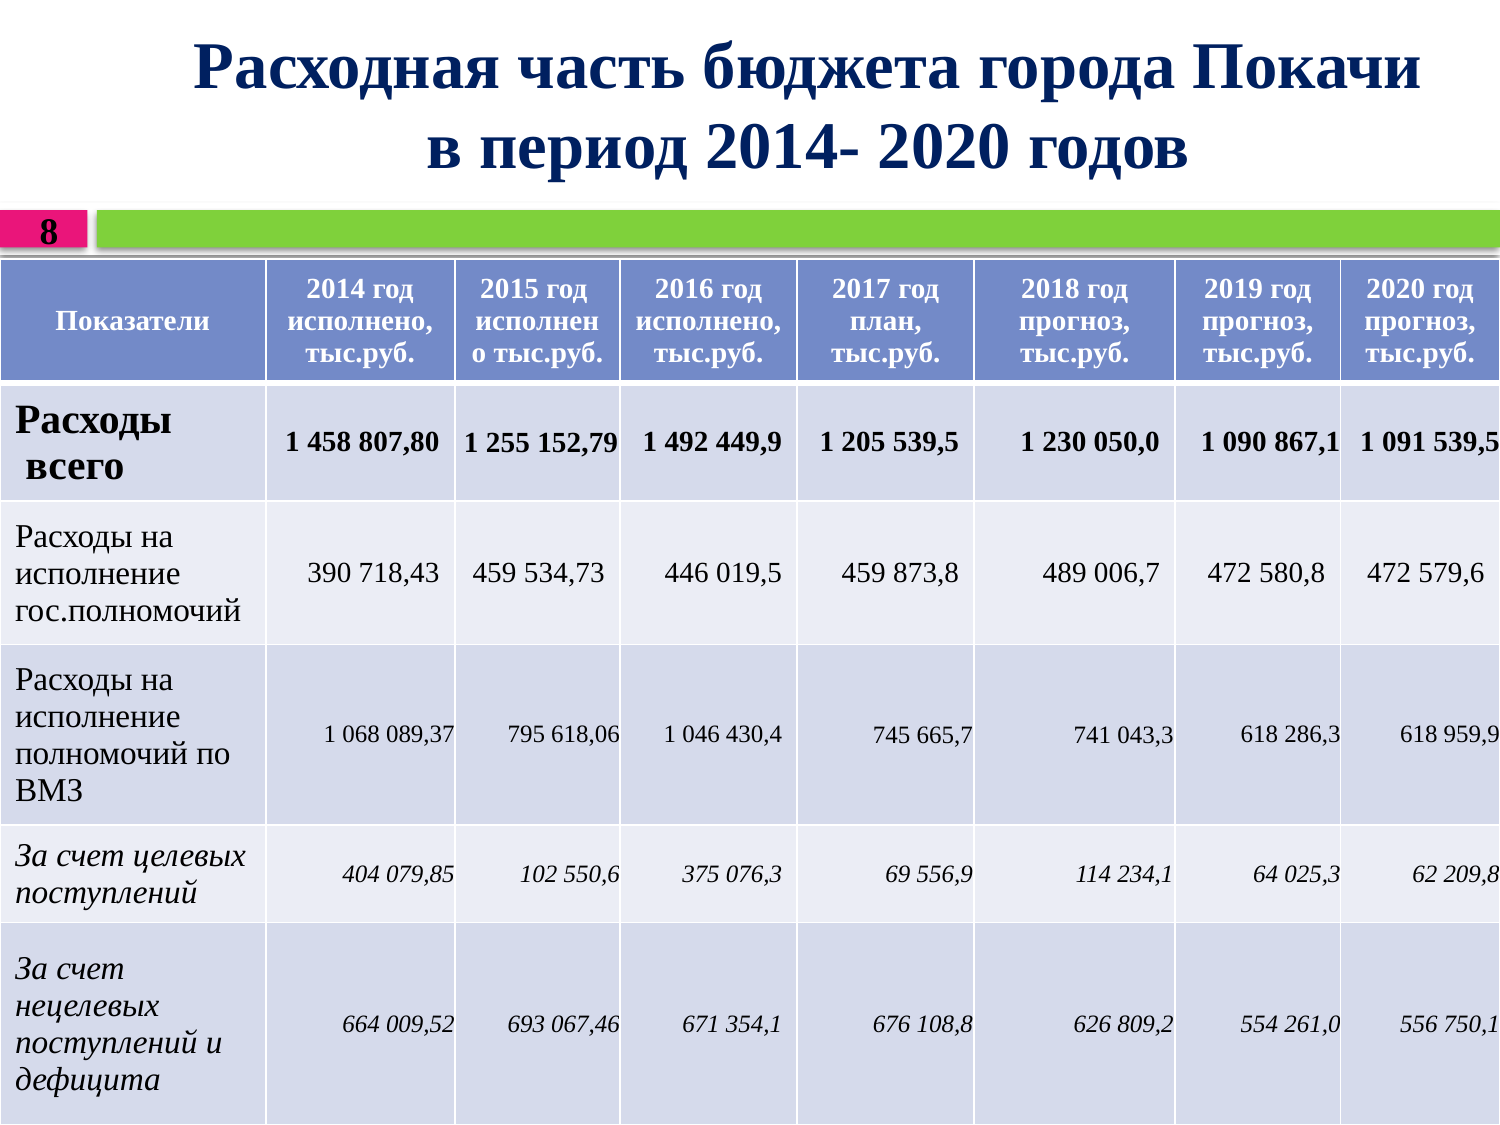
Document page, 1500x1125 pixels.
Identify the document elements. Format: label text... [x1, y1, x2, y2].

table_cell 626 809,2 [975, 923, 1174, 1124]
table_header 2017 год план, тыс.руб. [798, 260, 973, 380]
table_header Показатели [1, 260, 265, 380]
table_cell 745 665,7 [798, 645, 973, 824]
title Расходная часть бюджета города Покачи в период 2014- 2020 годов [117, 30, 1500, 174]
table_cell 472 580,8 [1176, 502, 1340, 644]
table_header 2015 год исполнено тыс.руб. [456, 260, 619, 380]
table_cell 64 025,3 [1176, 826, 1340, 922]
table_cell 795 618,06 [456, 645, 619, 824]
table_header 2020 год прогноз, тыс.руб. [1341, 260, 1499, 380]
table_header 2018 год прогноз, тыс.руб. [975, 260, 1174, 380]
table_cell 1 068 089,37 [267, 645, 454, 824]
table_cell 1 091 539,5 [1341, 386, 1499, 500]
table_cell 618 286,3 [1176, 645, 1340, 824]
table_cell 676 108,8 [798, 923, 973, 1124]
table_cell 556 750,1 [1341, 923, 1499, 1124]
table_cell 664 009,52 [267, 923, 454, 1124]
table_cell 489 006,7 [975, 502, 1174, 644]
table_cell 404 079,85 [267, 826, 454, 922]
text_box 8 [24, 199, 74, 260]
table_cell 1 255 152,79 [456, 386, 619, 500]
table_cell 1 090 867,1 [1176, 386, 1340, 500]
table_cell Расходы всего [1, 386, 265, 500]
table_cell 1 492 449,9 [621, 386, 796, 500]
table_cell 390 718,43 [267, 502, 454, 644]
table_cell 1 458 807,80 [267, 386, 454, 500]
table_cell 693 067,46 [456, 923, 619, 1124]
table_cell 671 354,1 [621, 923, 796, 1124]
table_header 2016 год исполнено, тыс.руб. [621, 260, 796, 380]
table_cell 459 873,8 [798, 502, 973, 644]
table_cell 1 230 050,0 [975, 386, 1174, 500]
table_header 2014 год исполнено, тыс.руб. [267, 260, 454, 380]
table_cell 375 076,3 [621, 826, 796, 922]
table_cell 554 261,0 [1176, 923, 1340, 1124]
table_cell 1 205 539,5 [798, 386, 973, 500]
table_cell 459 534,73 [456, 502, 619, 644]
table_cell Расходы на исполнение гос.полномочий [1, 502, 265, 644]
table_cell 62 209,8 [1341, 826, 1499, 922]
table_cell 446 019,5 [621, 502, 796, 644]
table_cell За счет нецелевых поступлений и дефицита [1, 923, 265, 1124]
table_cell 741 043,3 [975, 645, 1174, 824]
table_cell 1 046 430,4 [621, 645, 796, 824]
table_cell 472 579,6 [1341, 502, 1499, 644]
table_cell За счет целевых поступлений [1, 826, 265, 922]
table_cell Расходы на исполнение полномочий по ВМЗ [1, 645, 265, 824]
table_cell 102 550,6 [456, 826, 619, 922]
table_cell 69 556,9 [798, 826, 973, 922]
table_header 2019 год прогноз, тыс.руб. [1176, 260, 1340, 380]
table_cell 114 234,1 [975, 826, 1174, 922]
table_cell 618 959,9 [1341, 645, 1499, 824]
